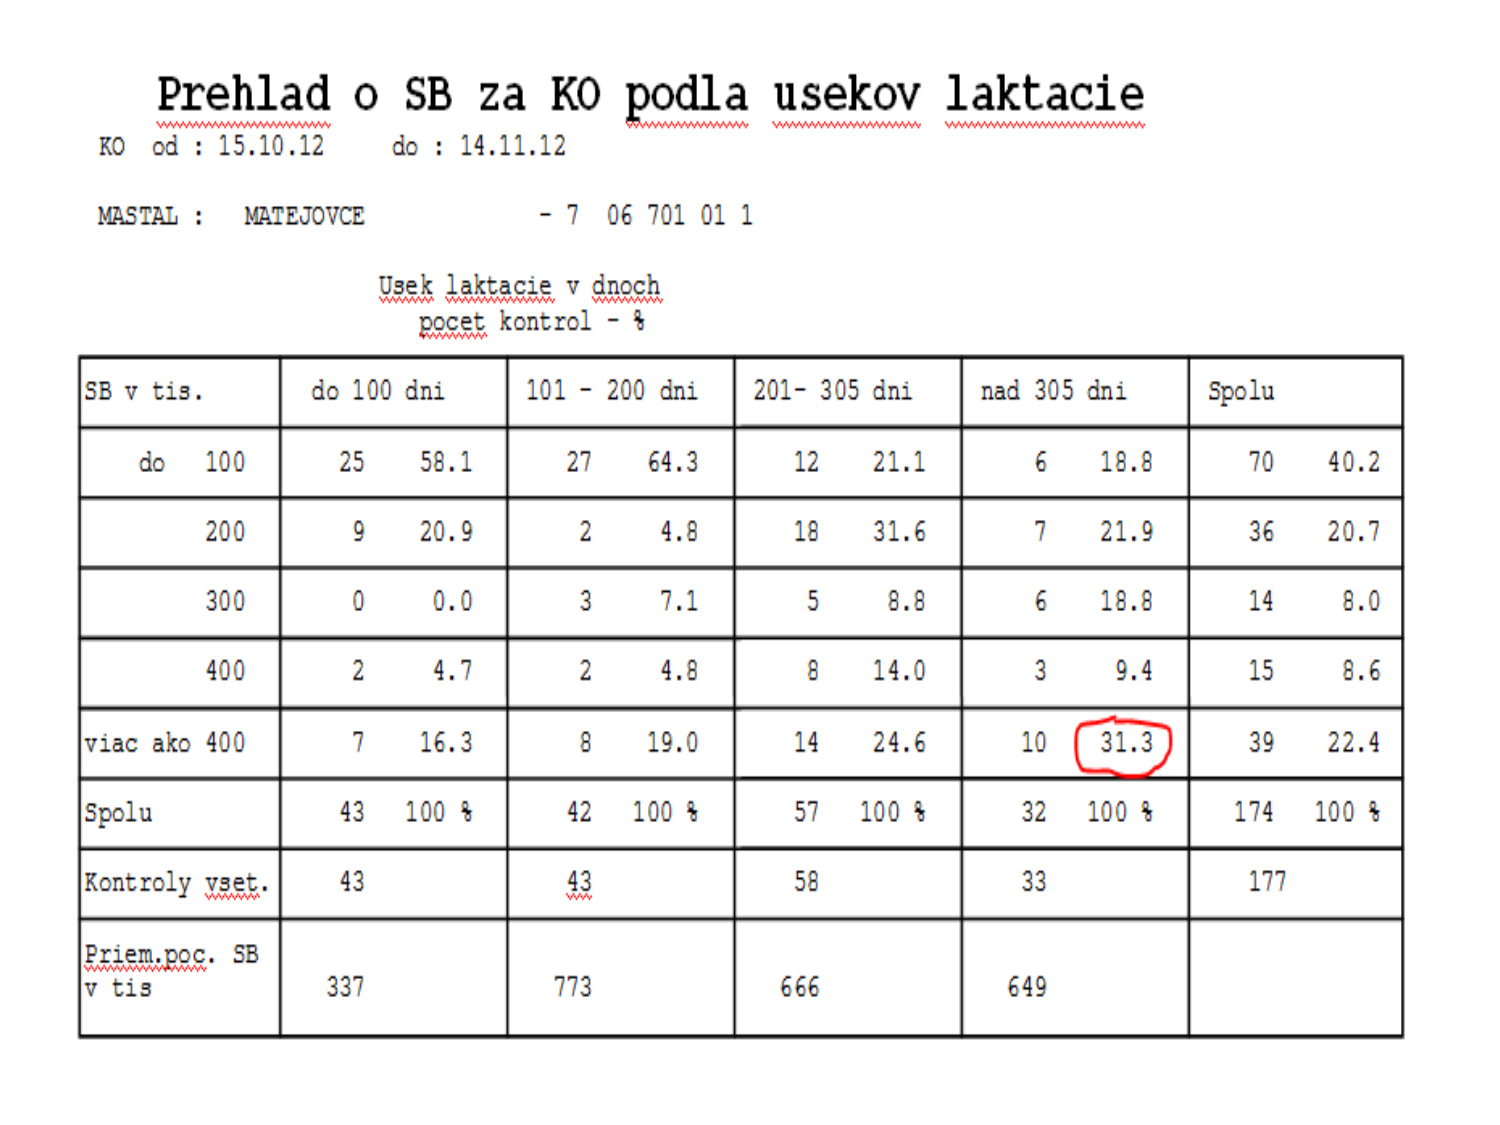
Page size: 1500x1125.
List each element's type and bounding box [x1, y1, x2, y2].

picture [44, 30, 1500, 1071]
